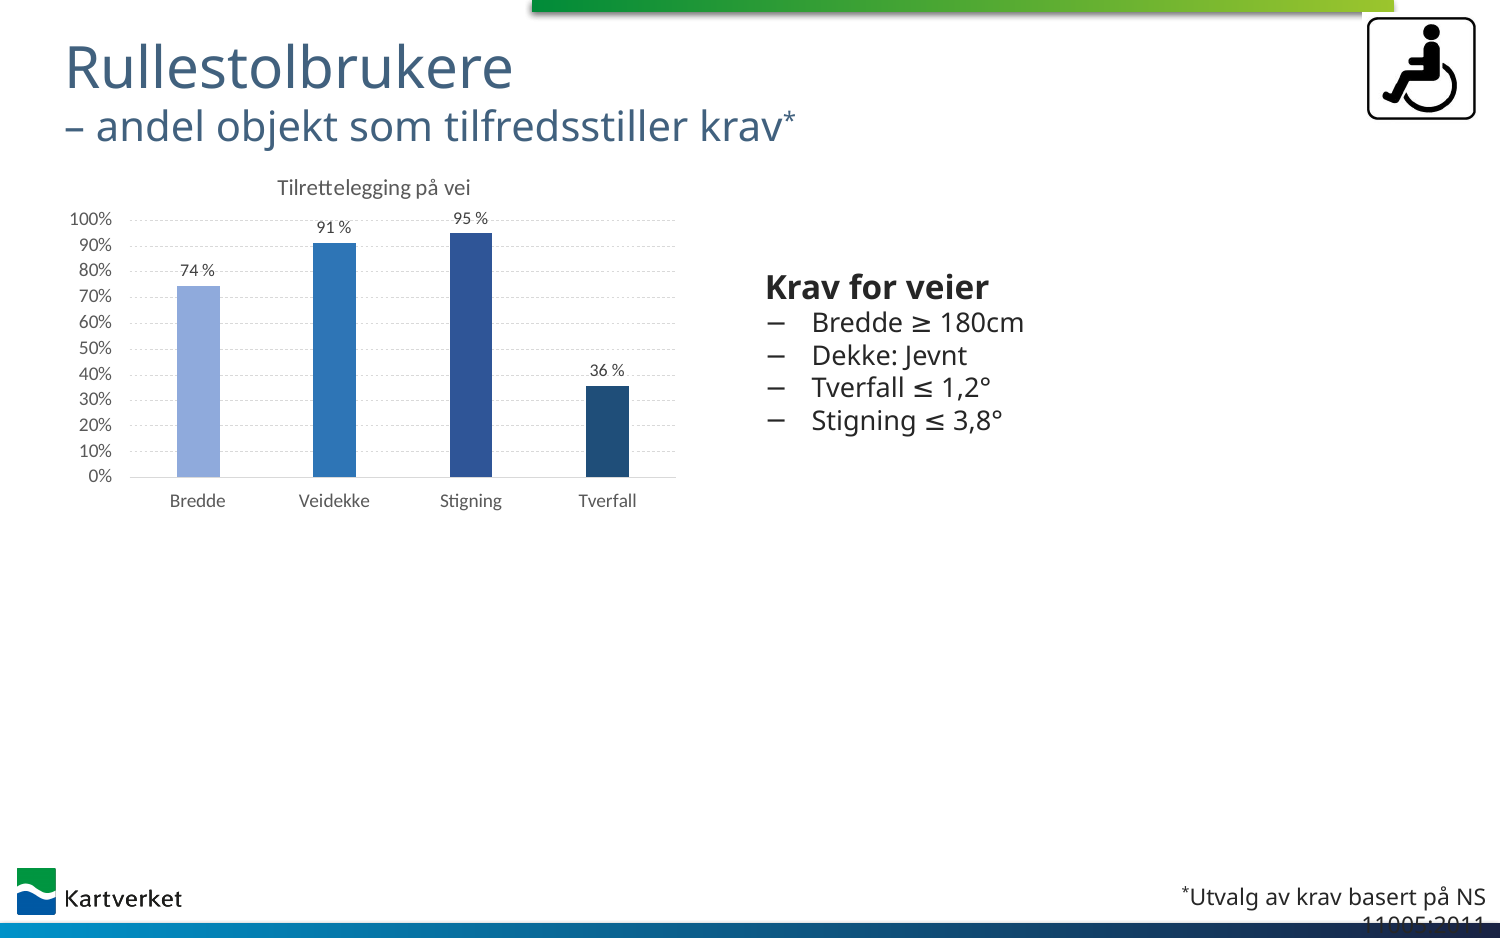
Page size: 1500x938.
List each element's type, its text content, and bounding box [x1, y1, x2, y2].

picture [1362, 12, 1481, 126]
picture [62, 166, 687, 519]
text_box Krav for veier Bredde ≥ 180cm Dekke: Jevnt Tverfall ≤ 1,2° Stigning ≤ 3,8° [750, 258, 1234, 444]
text_box *Utvalg av krav basert på NS 11005:2011 [1068, 873, 1500, 938]
text_box Rullestolbrukere – andel objekt som tilfredsstiller krav* [49, 25, 1431, 158]
